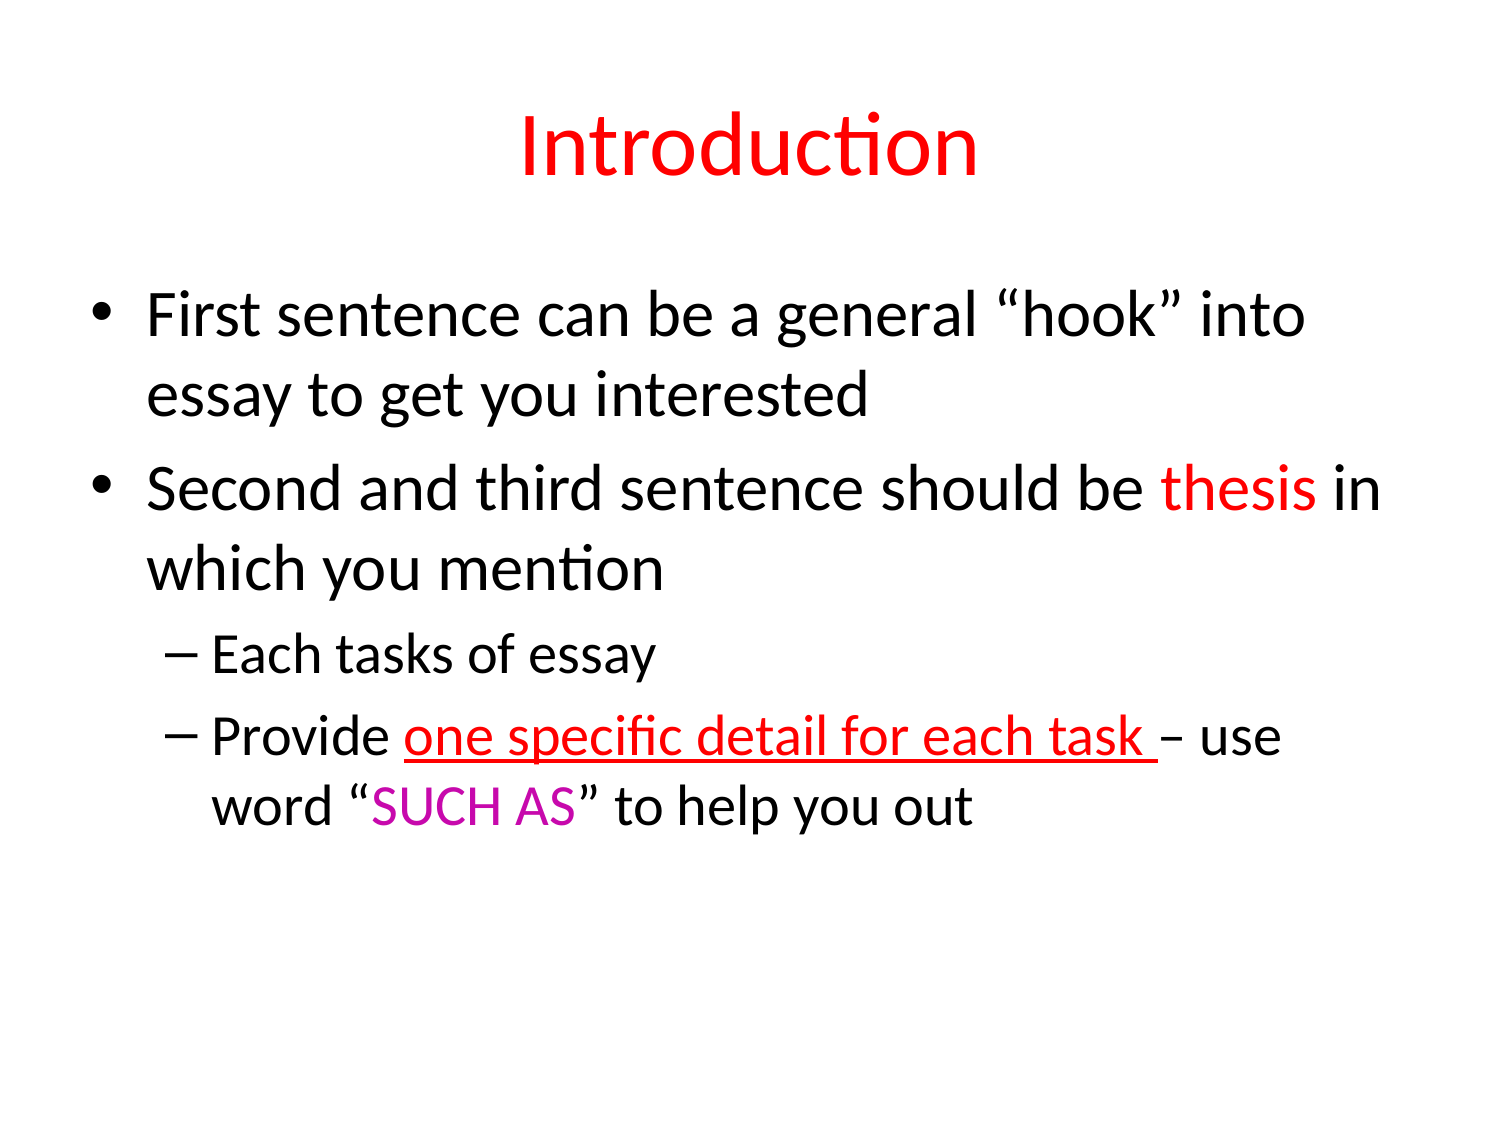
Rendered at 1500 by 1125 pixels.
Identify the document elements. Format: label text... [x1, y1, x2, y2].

list First sentence can be a general “hook” into essay to get you interested Second and third sentence should be thesis in which you mention Each tasks of essay Provide one specific detail for each task – use word “SUCH AS” to help you out [75, 262, 1425, 1005]
title Introduction [75, 45, 1425, 233]
